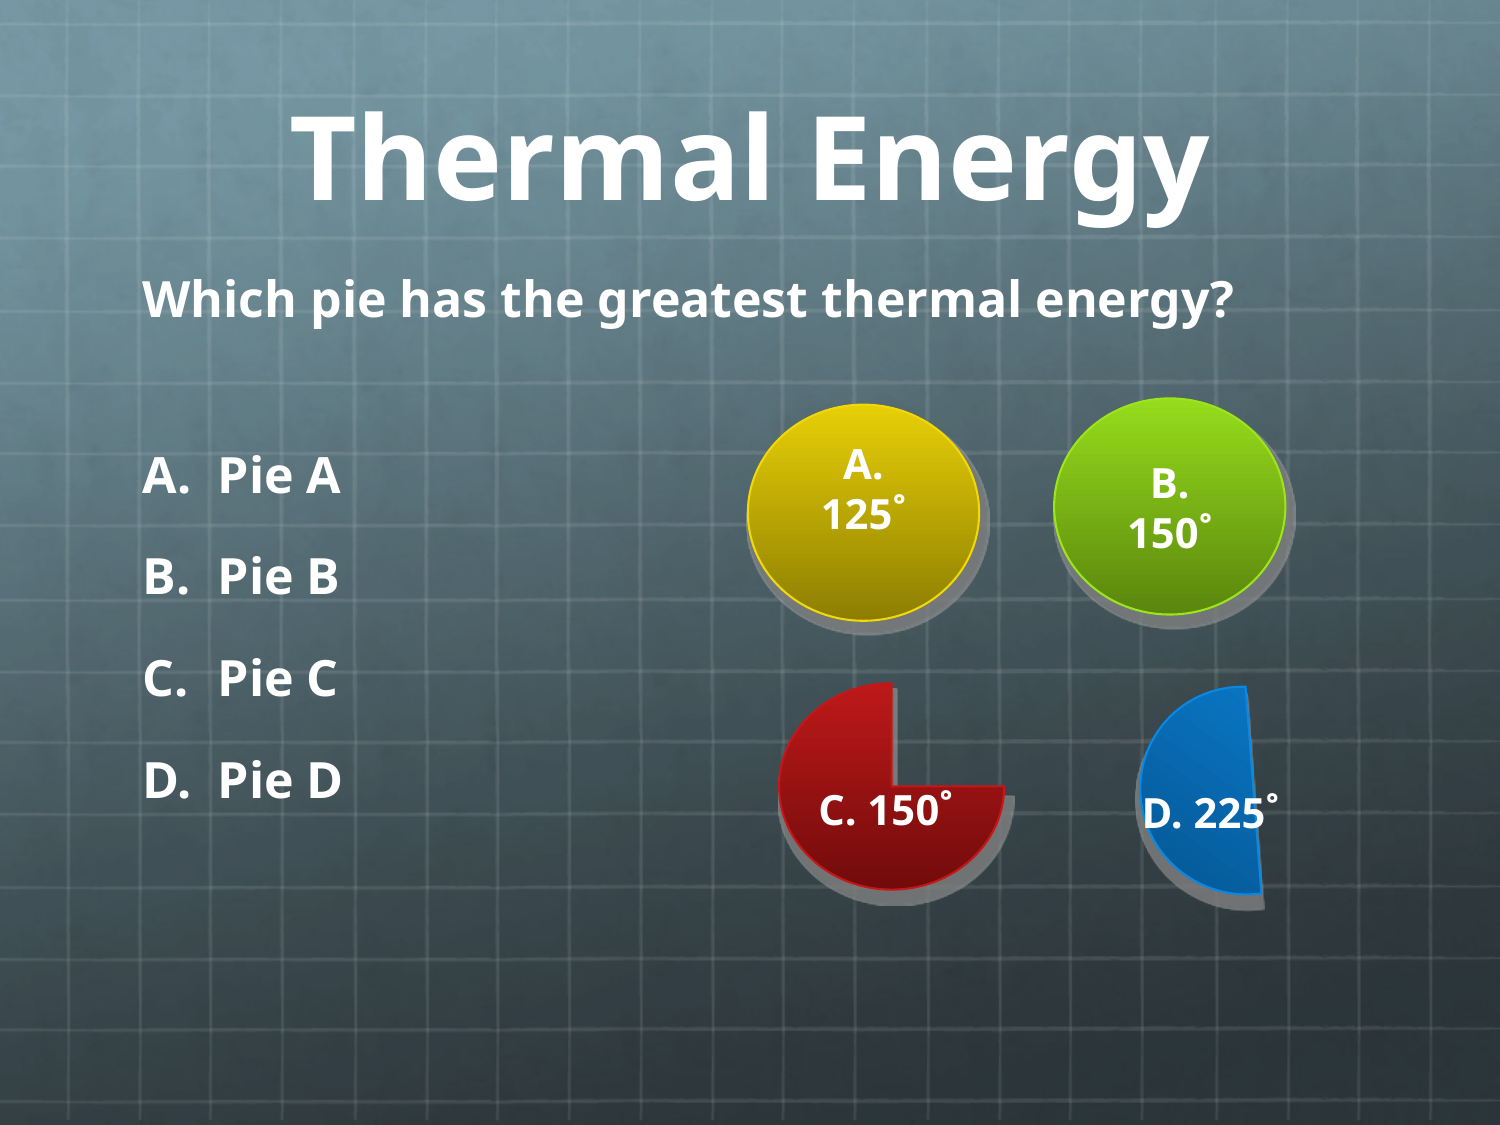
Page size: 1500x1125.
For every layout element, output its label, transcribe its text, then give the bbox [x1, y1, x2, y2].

text_box B. 150˚ [1054, 398, 1286, 615]
title Thermal Energy [127, 17, 1372, 290]
text_box [1156, 845, 1262, 895]
text_box Which pie has the greatest thermal energy? [127, 259, 1278, 335]
picture [0, 0, 1500, 1125]
list Pie A Pie B Pie C Pie D [127, 435, 419, 871]
text_box C. 150˚ [803, 776, 968, 842]
text_box A. 125˚ [747, 404, 980, 621]
text_box [779, 683, 1005, 890]
text_box [1140, 686, 1253, 779]
text_box D. 225˚ [1126, 779, 1294, 845]
